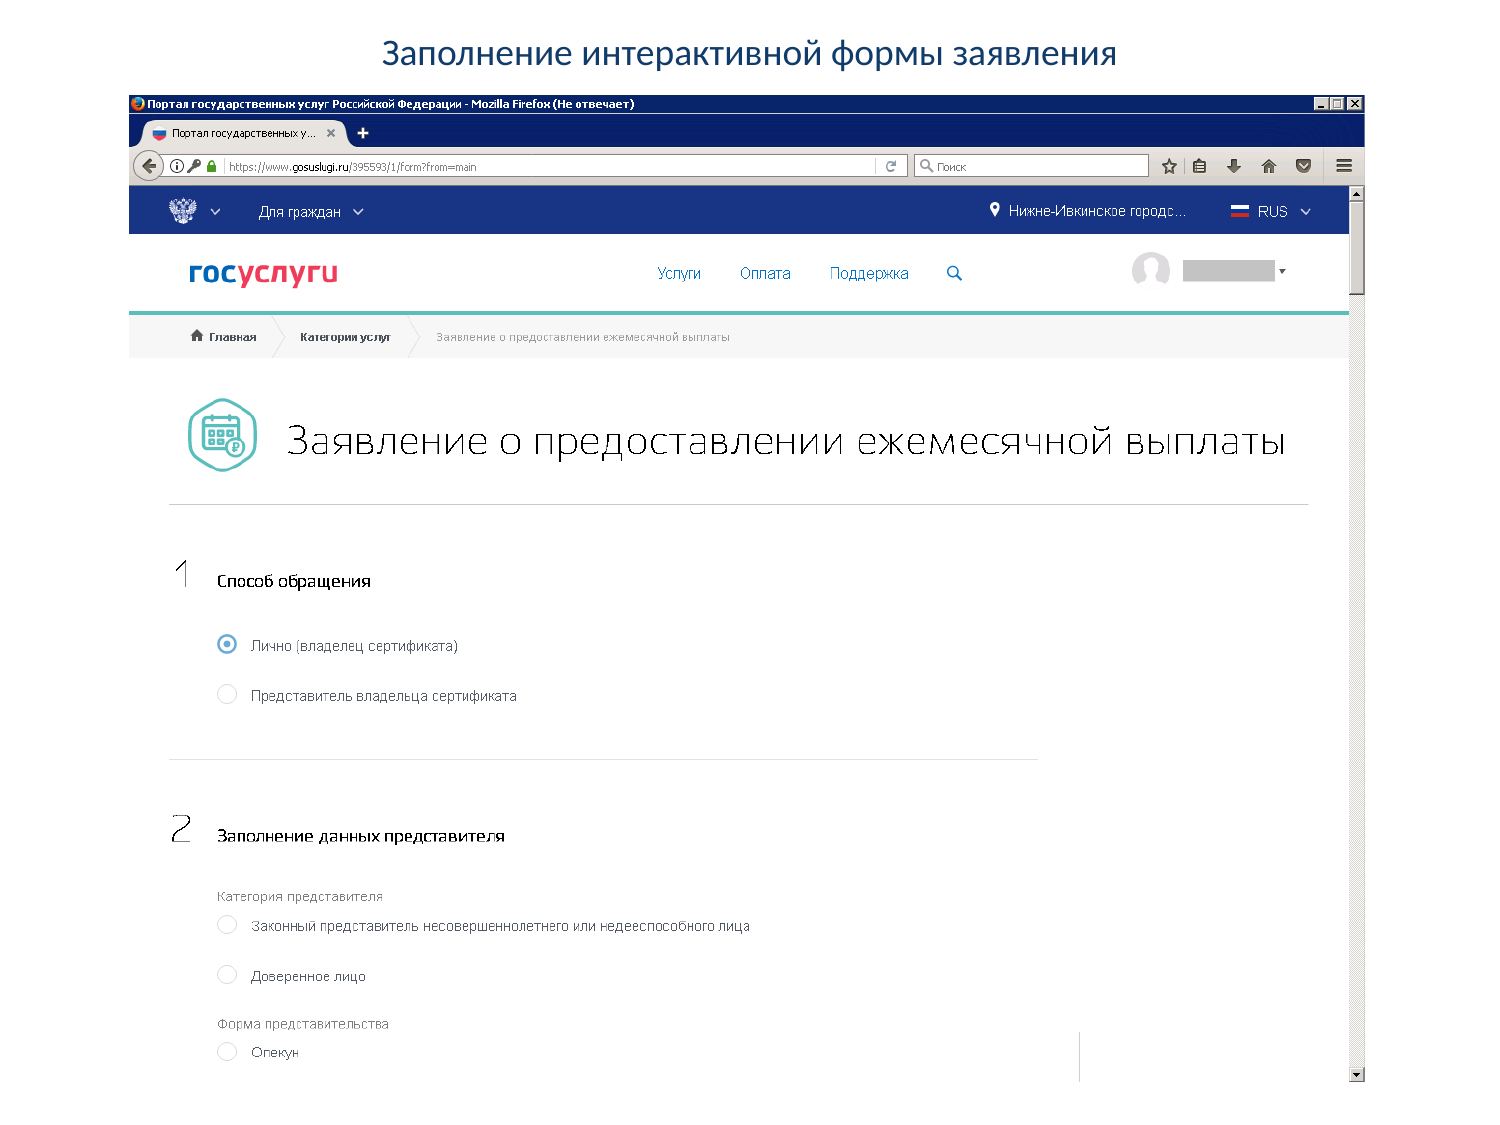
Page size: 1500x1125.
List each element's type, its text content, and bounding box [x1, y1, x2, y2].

picture [129, 95, 1365, 1082]
text_box Заполнение интерактивной формы заявления [29, 20, 1471, 81]
